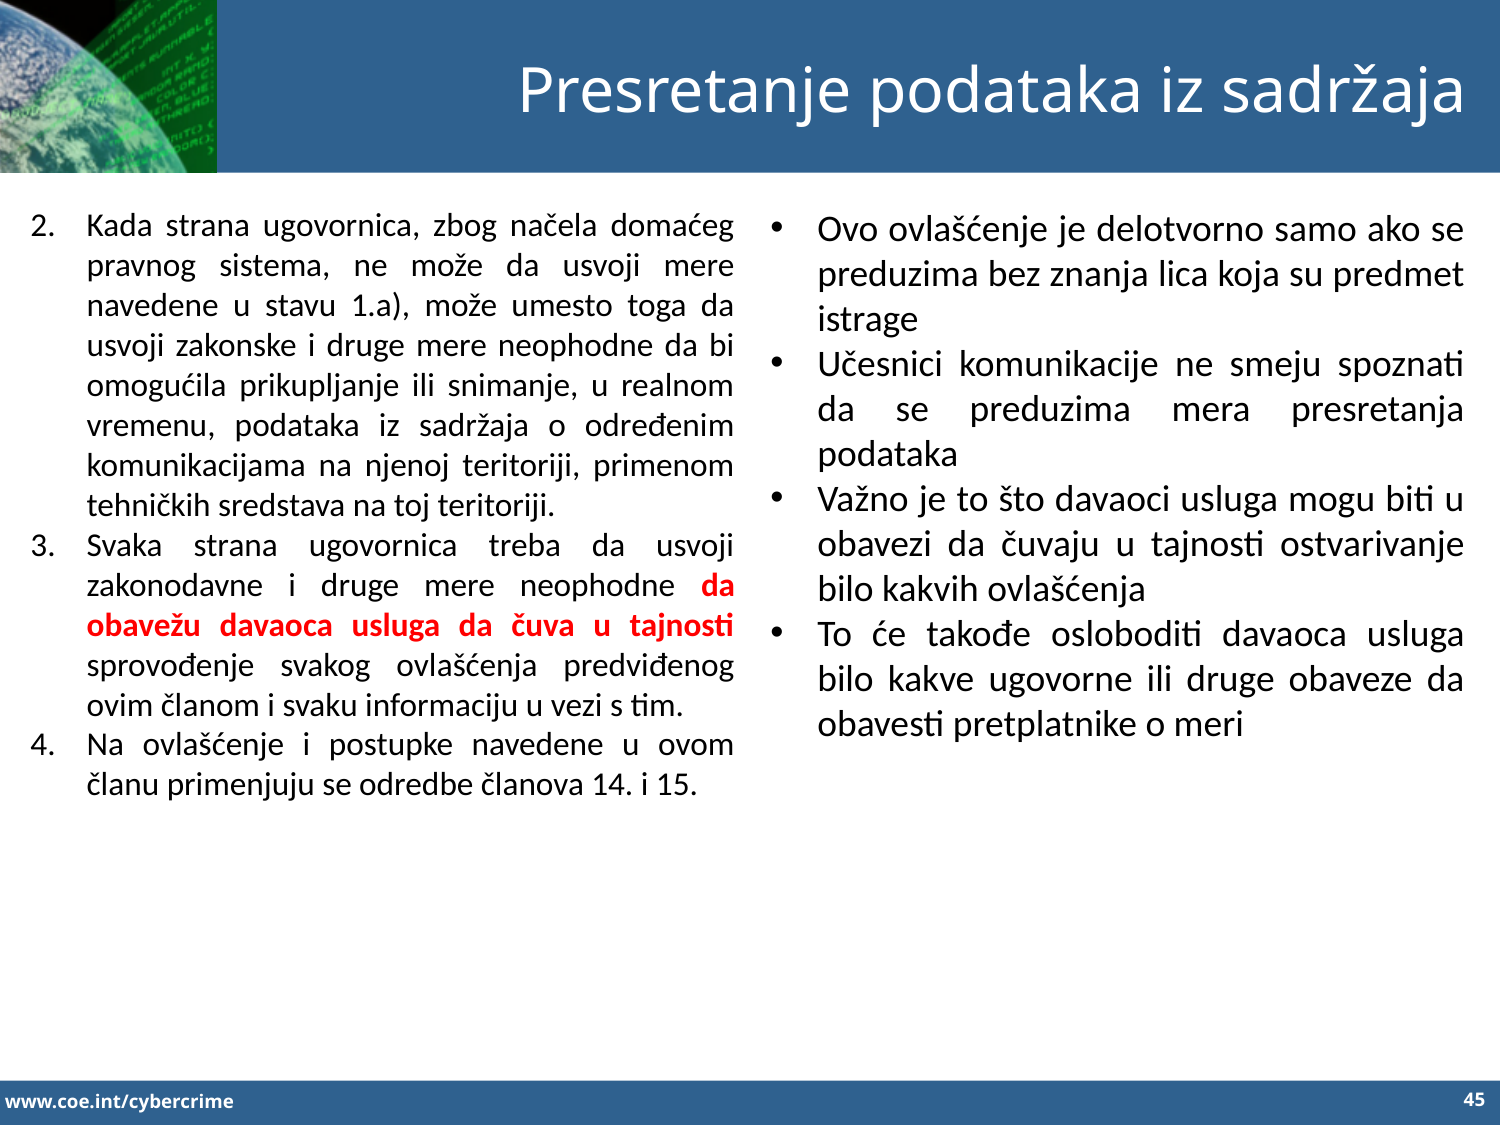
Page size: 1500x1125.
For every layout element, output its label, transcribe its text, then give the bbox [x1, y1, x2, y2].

text_box Presretanje podataka iz sadržaja [230, 42, 1483, 133]
text_box Kada strana ugovornica, zbog načela domaćeg pravnog sistema, ne može da usvoji mere navedene u stavu 1.a), može umesto toga da usvoji zakonske i druge mere neophodne da bi omogućila prikupljanje ili snimanje, u realnom vremenu, podataka iz sadržaja o određenim komunikacijama na njenoj teritoriji, primenom tehničkih sredstava na toj teritoriji. Svaka strana ugovornica treba da usvoji zakonodavne i druge mere neophodne da obavežu davaoca usluga da čuva u tajnosti sprovođenje svakog ovlašćenja predviđenog ovim članom i svaku informaciju u vezi s tim. Na ovlašćenje i postupke navedene u ovom članu primenjuju se odredbe članova 14. i 15. [15, 196, 750, 810]
text_box Ovo ovlašćenje je delotvorno samo ako se preduzima bez znanja lica koja su predmet istrage Učesnici komunikacije ne smeju spoznati da se preduzima mera presretanja podataka Važno je to što davaoci usluga mogu biti u obavezi da čuvaju u tajnosti ostvarivanje bilo kakvih ovlašćenja To će takođe osloboditi davaoca usluga bilo kakve ugovorne ili druge obaveze da obavesti pretplatnike o meri [755, 196, 1480, 751]
picture [0, 0, 217, 173]
